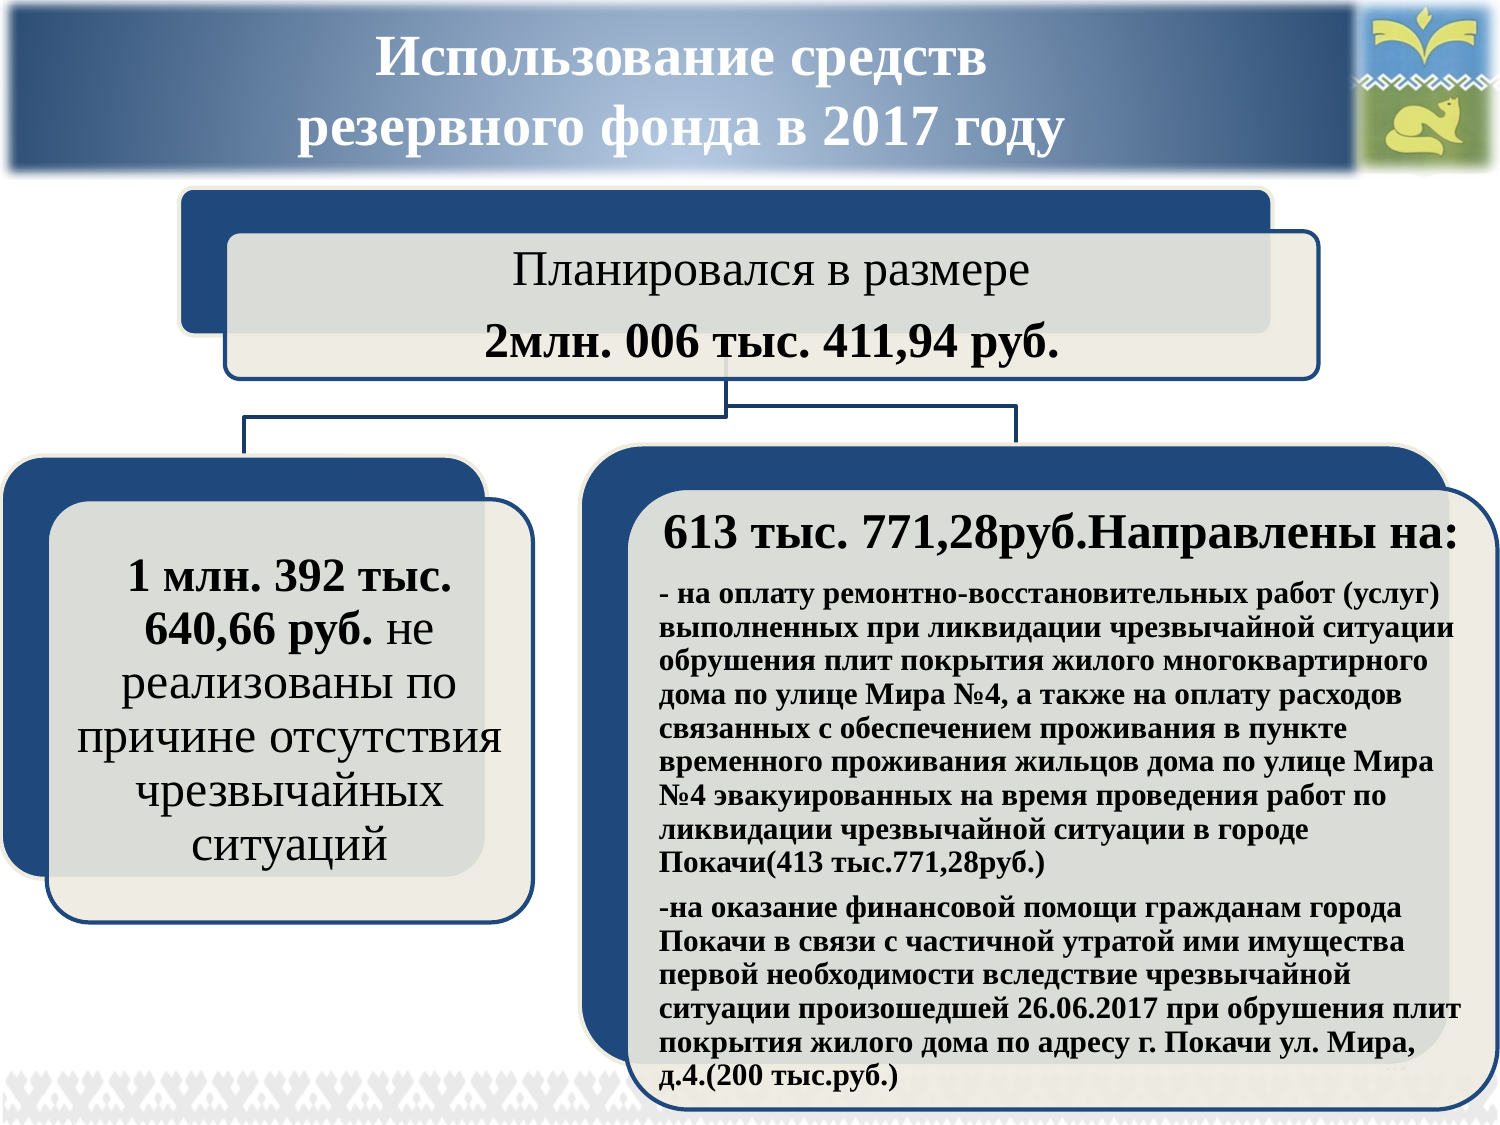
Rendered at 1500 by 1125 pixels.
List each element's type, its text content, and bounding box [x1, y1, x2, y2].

text_box Использование средств резервного фонда в 2017 году [15, 10, 1337, 165]
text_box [0, 183, 1498, 1125]
picture [1342, 0, 1500, 184]
